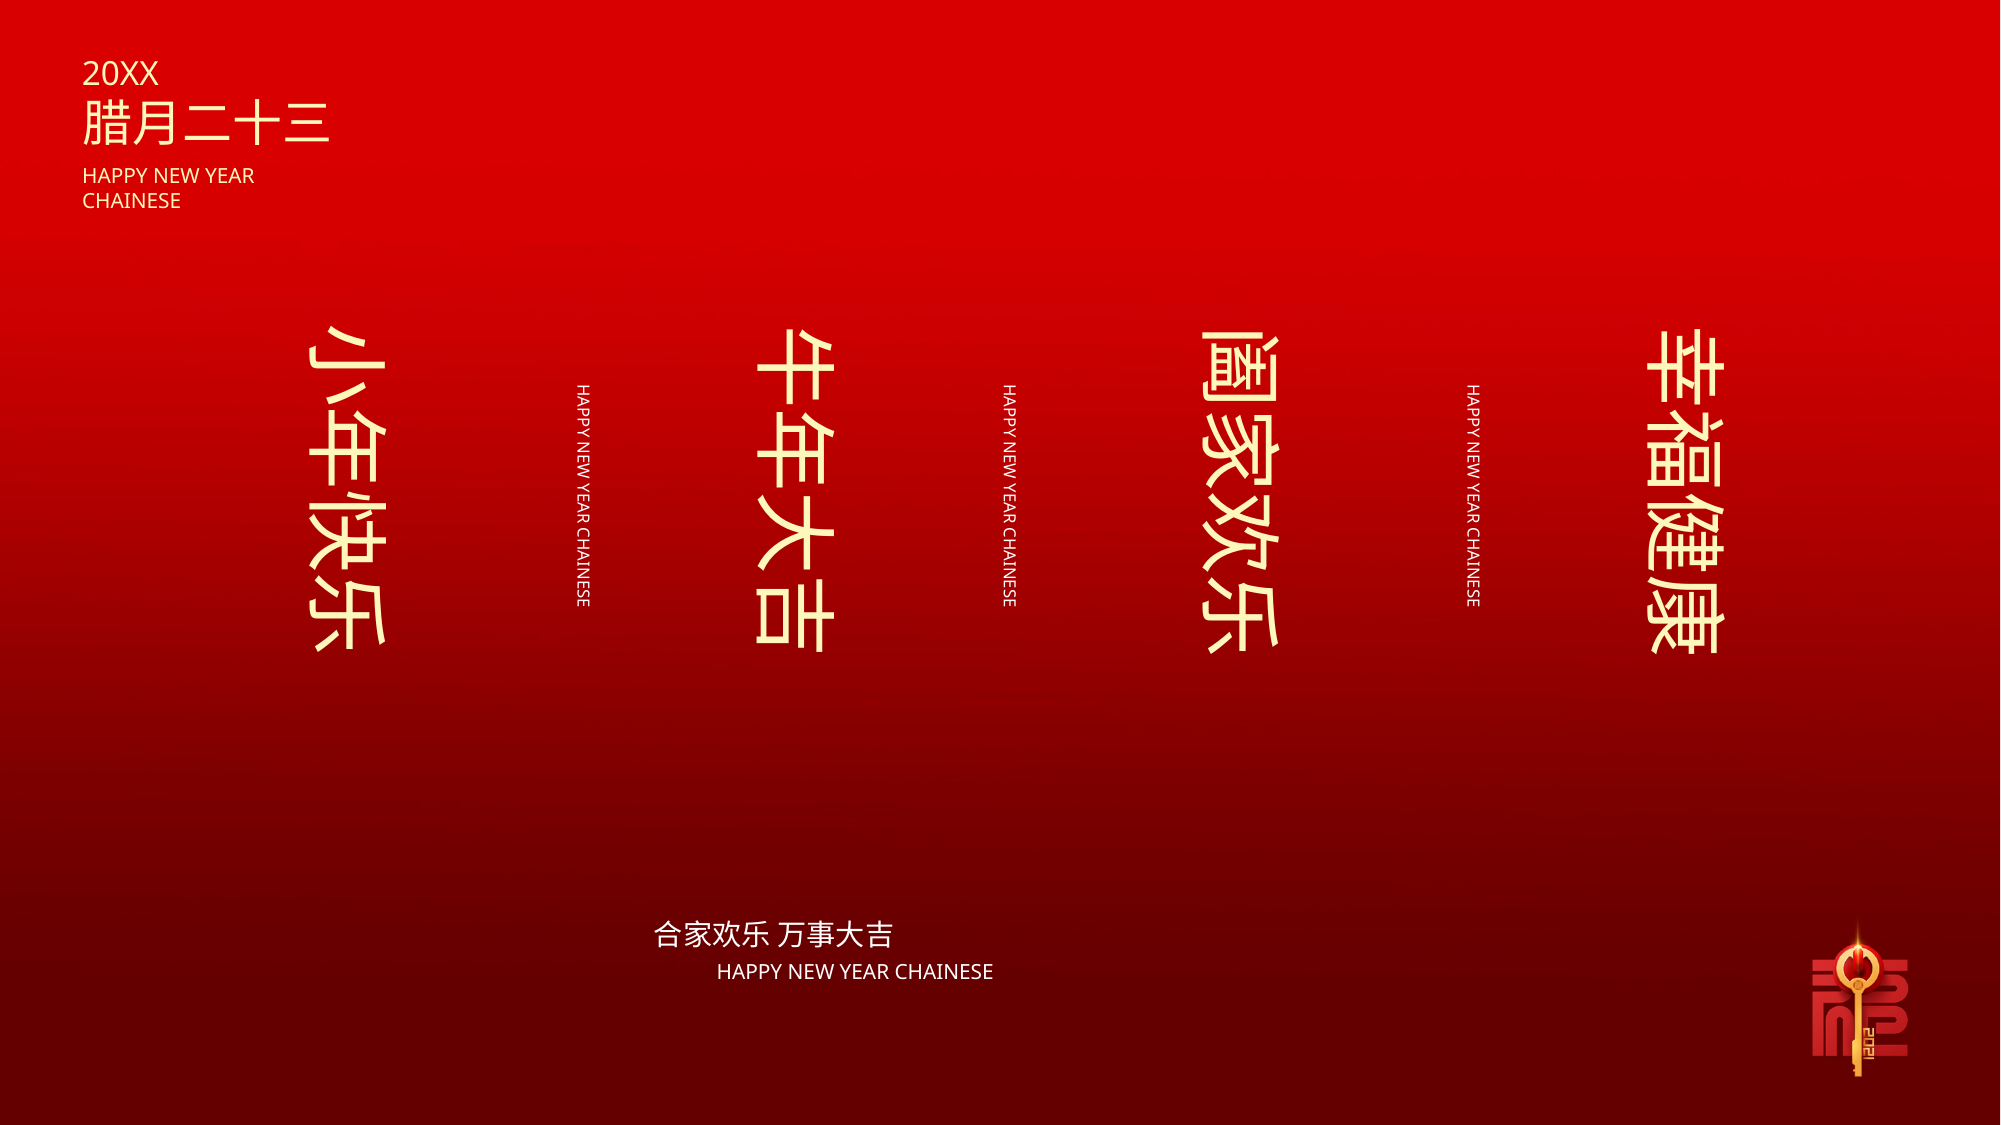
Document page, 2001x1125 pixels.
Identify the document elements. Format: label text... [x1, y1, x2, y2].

text_box HAPPY NEW YEAR CHAINESE [1440, 369, 1492, 752]
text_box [1771, 913, 1969, 1100]
text_box 阖家欢乐 [1168, 310, 1301, 815]
text_box HAPPY NEW YEAR CHAINESE [550, 369, 602, 752]
picture [0, 0, 2001, 1125]
text_box 幸福健康 [1613, 310, 1746, 815]
text_box 合家欢乐 万事大吉 [639, 908, 1361, 959]
text_box 牛年大吉 [723, 310, 856, 815]
text_box 小年快乐 [275, 308, 407, 813]
text_box HAPPY NEW YEAR CHAINESE [701, 951, 1298, 992]
text_box HAPPY NEW YEAR CHAINESE [977, 369, 1029, 752]
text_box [66, 44, 373, 221]
